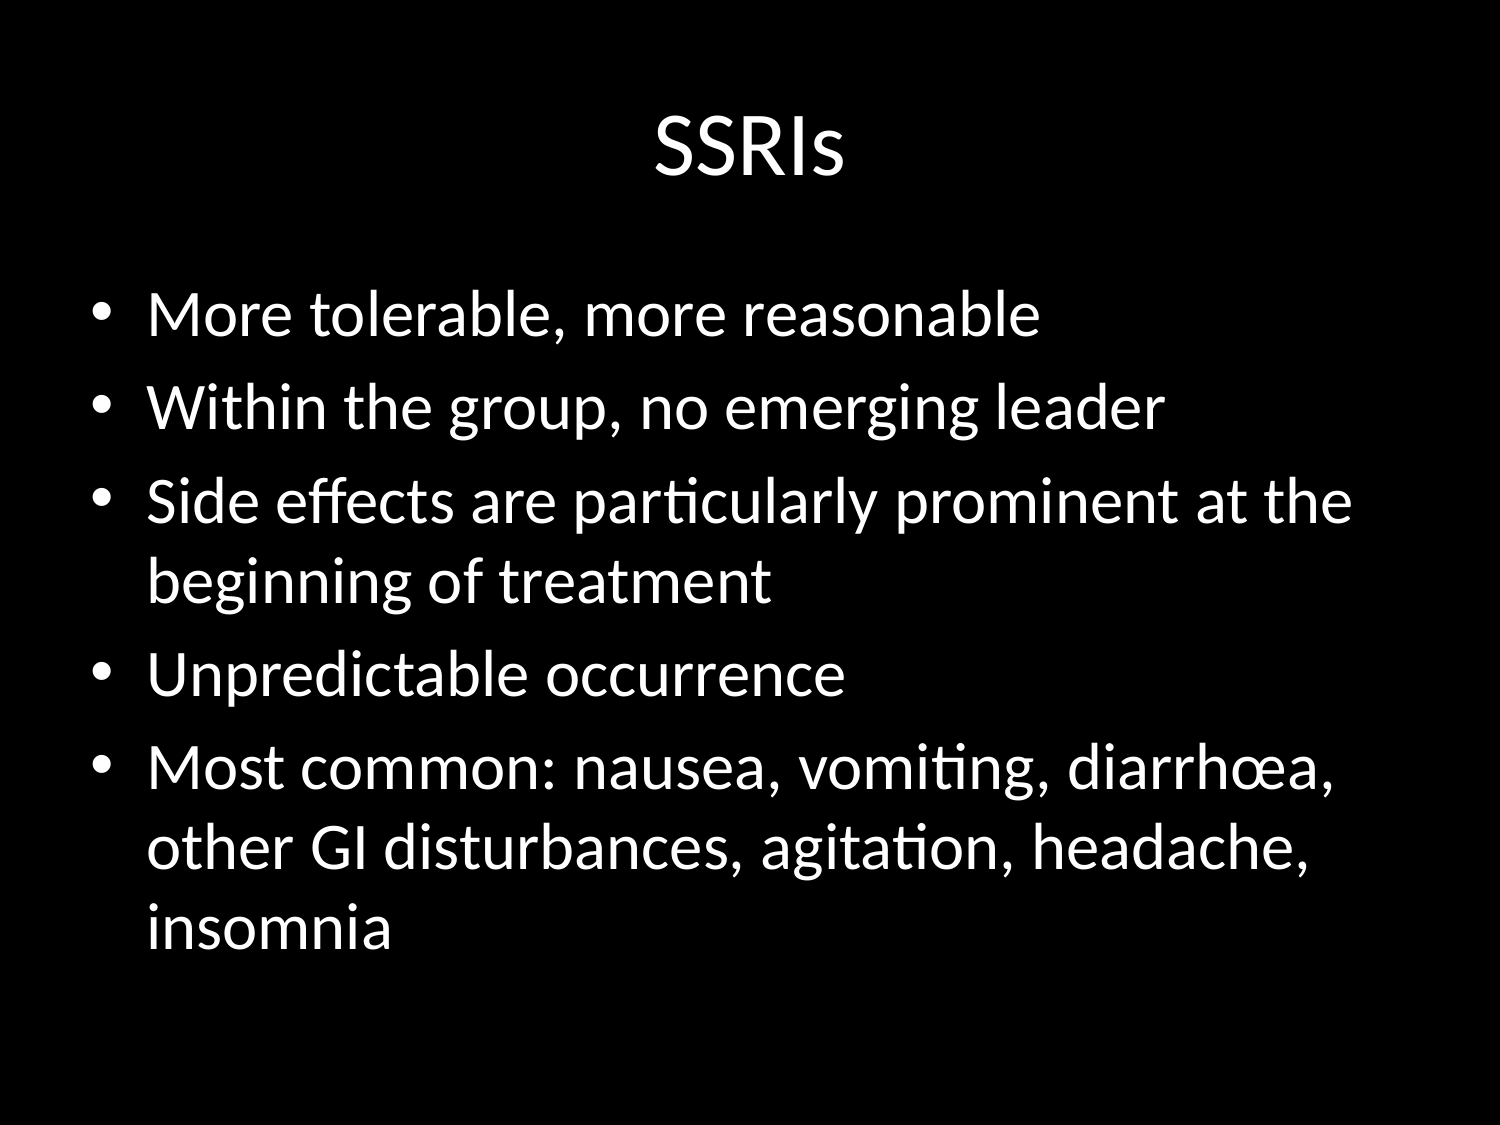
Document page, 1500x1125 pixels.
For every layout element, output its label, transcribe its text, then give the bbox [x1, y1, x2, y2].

title SSRIs [75, 45, 1425, 233]
list More tolerable, more reasonable Within the group, no emerging leader Side effects are particularly prominent at the beginning of treatment Unpredictable occurrence Most common: nausea, vomiting, diarrhœa, other GI disturbances, agitation, headache, insomnia [75, 262, 1425, 1005]
